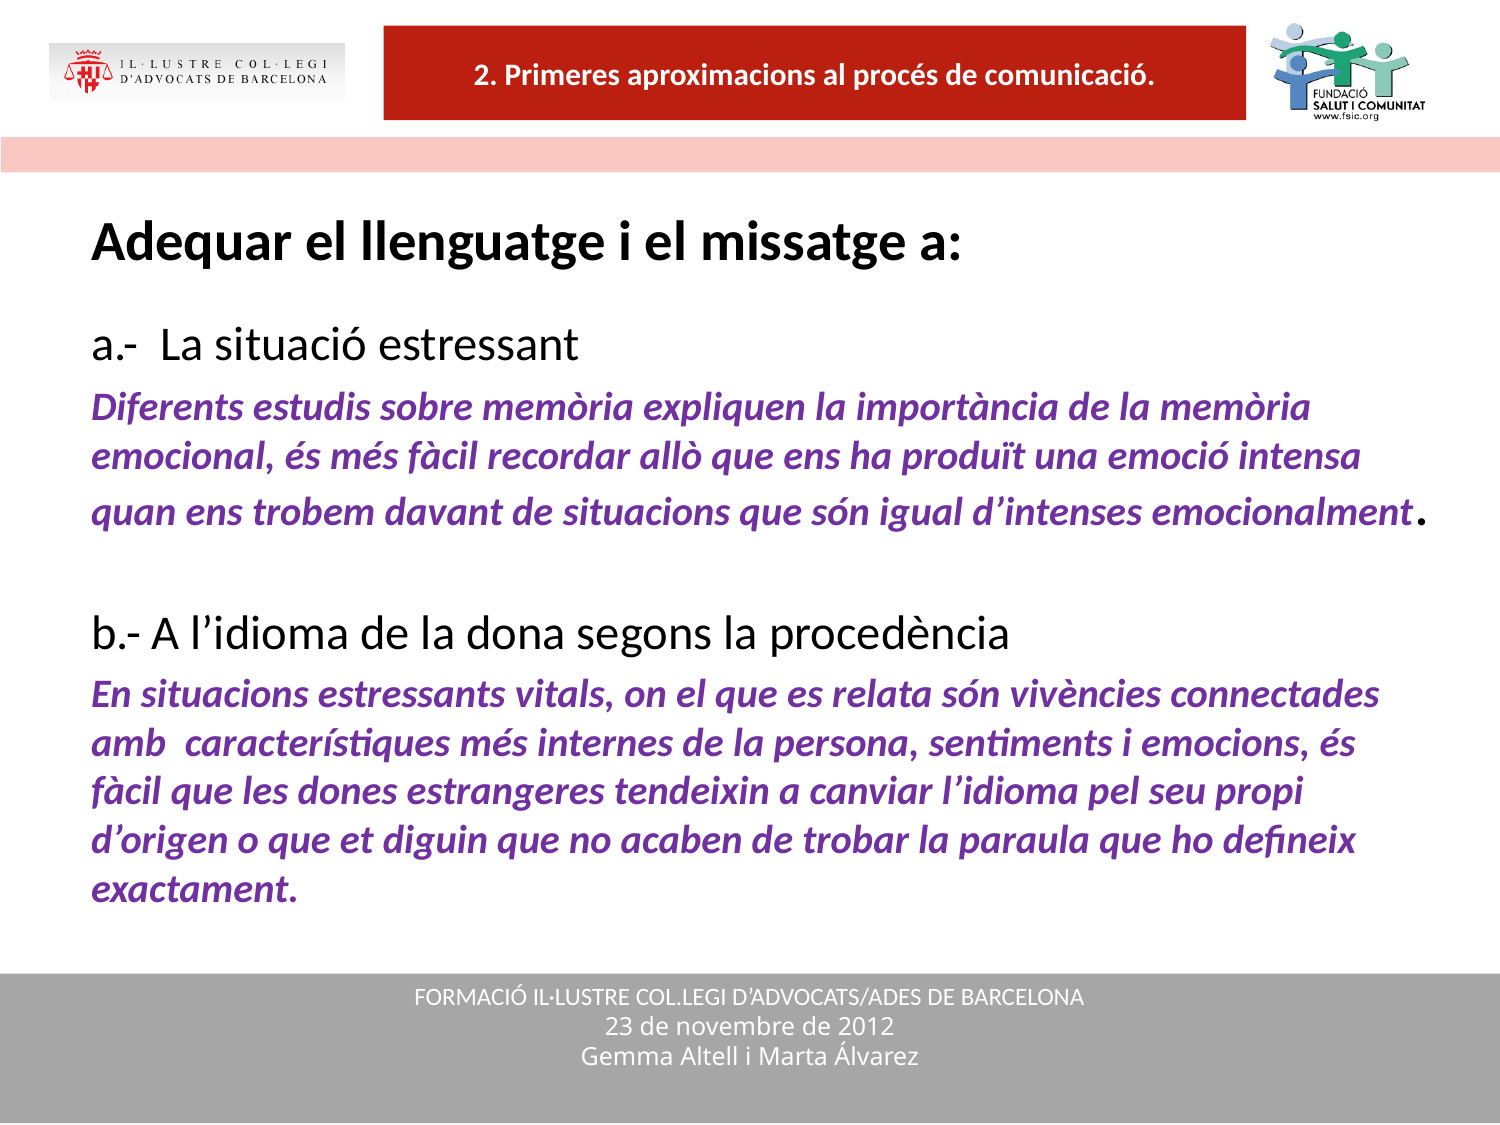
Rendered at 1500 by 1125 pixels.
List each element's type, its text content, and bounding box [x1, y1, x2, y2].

text_box FORMACIÓ IL·LUSTRE COL.LEGI D’ADVOCATS/ADES DE BARCELONA 23 de novembre de 2012 Gemma Altell i Marta Álvarez [0, 973, 1500, 1124]
text_box 2. Primeres aproximacions al procés de comunicació. [383, 25, 1247, 121]
picture [1269, 22, 1425, 121]
picture [48, 43, 346, 101]
list Adequar el llenguatge i el missatge a: a.- La situació estressant Diferents estudis sobre memòria expliquen la importància de la memòria emocional, és més fàcil recordar allò que ens ha produït una emoció intensa quan ens trobem davant de situacions que són igual d’intenses emocionalment. b.- A l’idioma de la dona segons la procedència En situacions estressants vitals, on el que es relata són vivències connectades amb característiques més internes de la persona, sentiments i emocions, és fàcil que les dones estrangeres tendeixin a canviar l’idioma pel seu propi d’origen o que et diguin que no acaben de trobar la paraula que ho defineix exactament. [75, 196, 1447, 953]
text_box [0, 137, 1500, 173]
